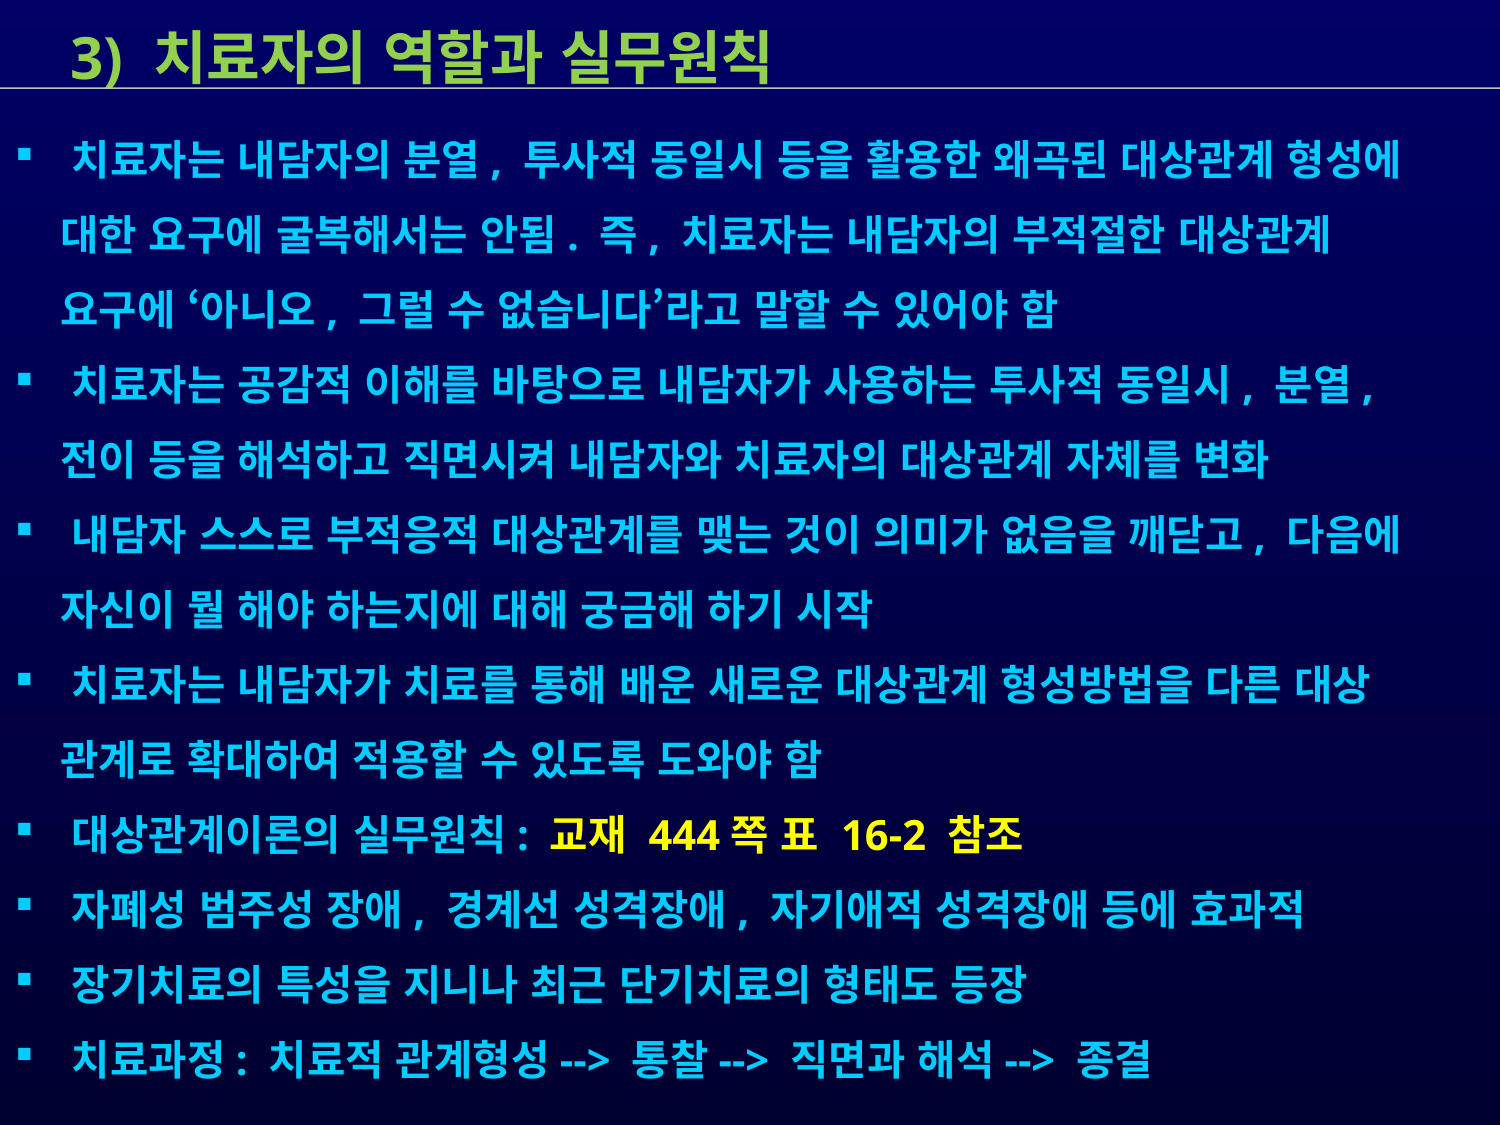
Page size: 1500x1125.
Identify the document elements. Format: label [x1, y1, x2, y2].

text_box [0, 13, 1500, 1102]
